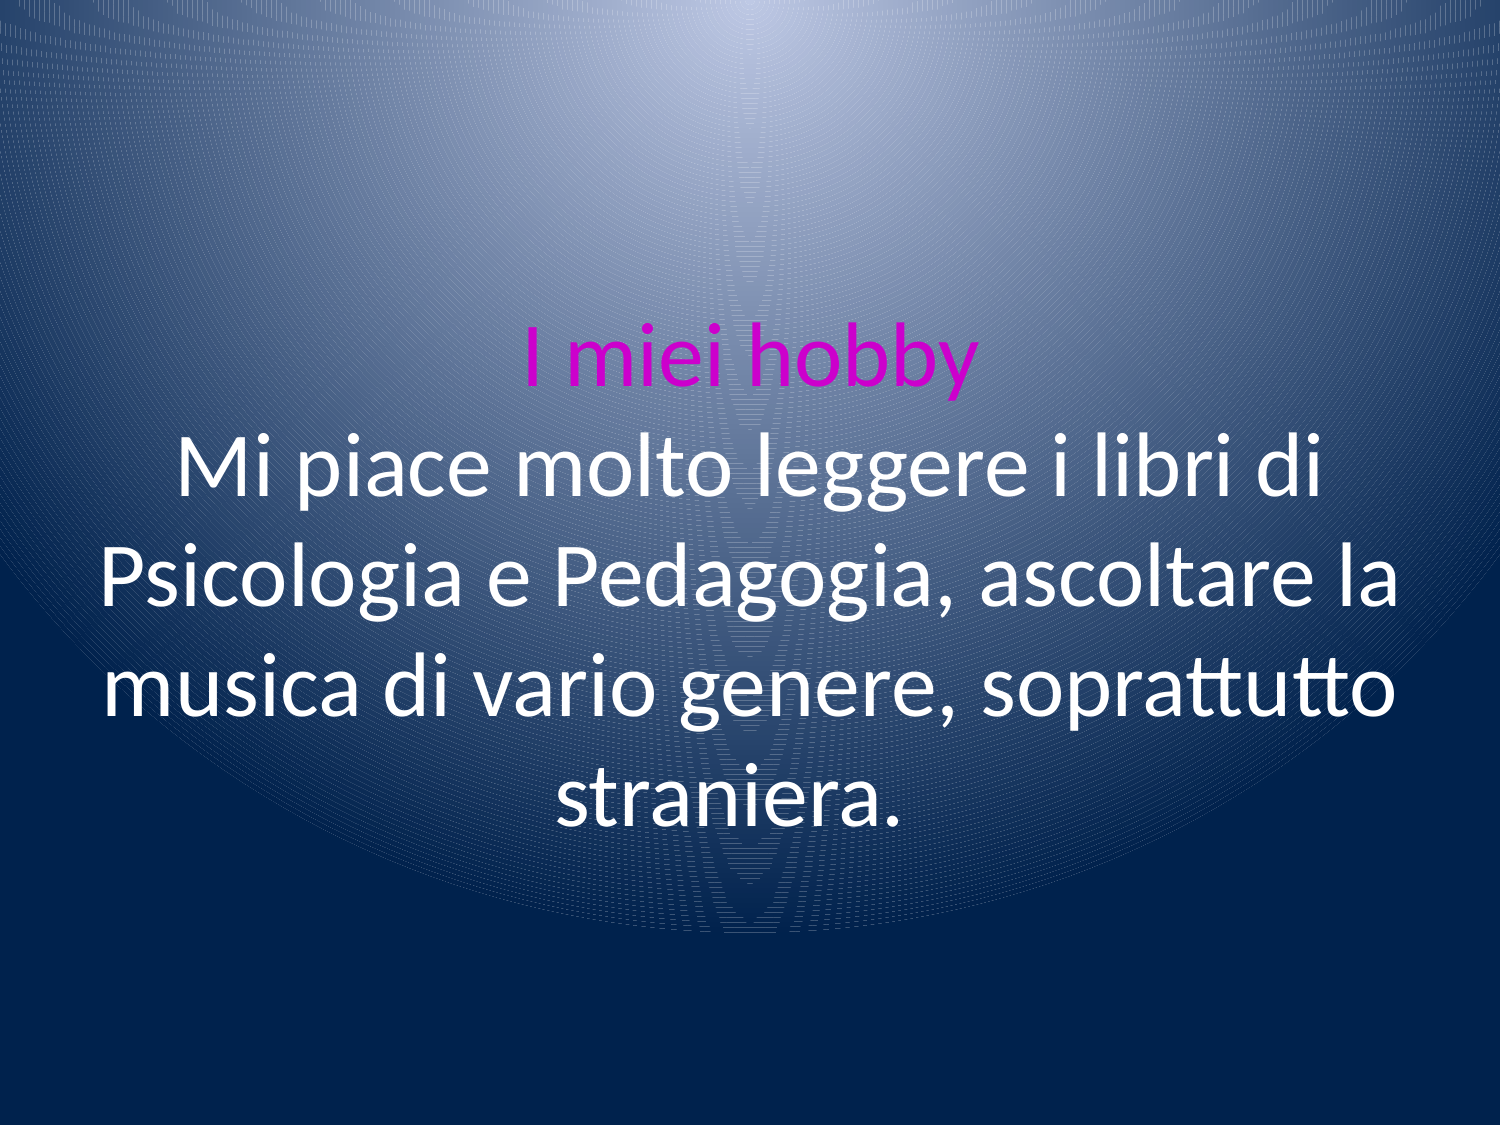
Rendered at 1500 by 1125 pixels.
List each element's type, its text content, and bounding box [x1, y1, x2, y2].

title I miei hobby Mi piace molto leggere i libri di Psicologia e Pedagogia, ascoltare la musica di vario genere, soprattutto straniera. [76, 45, 1425, 1094]
